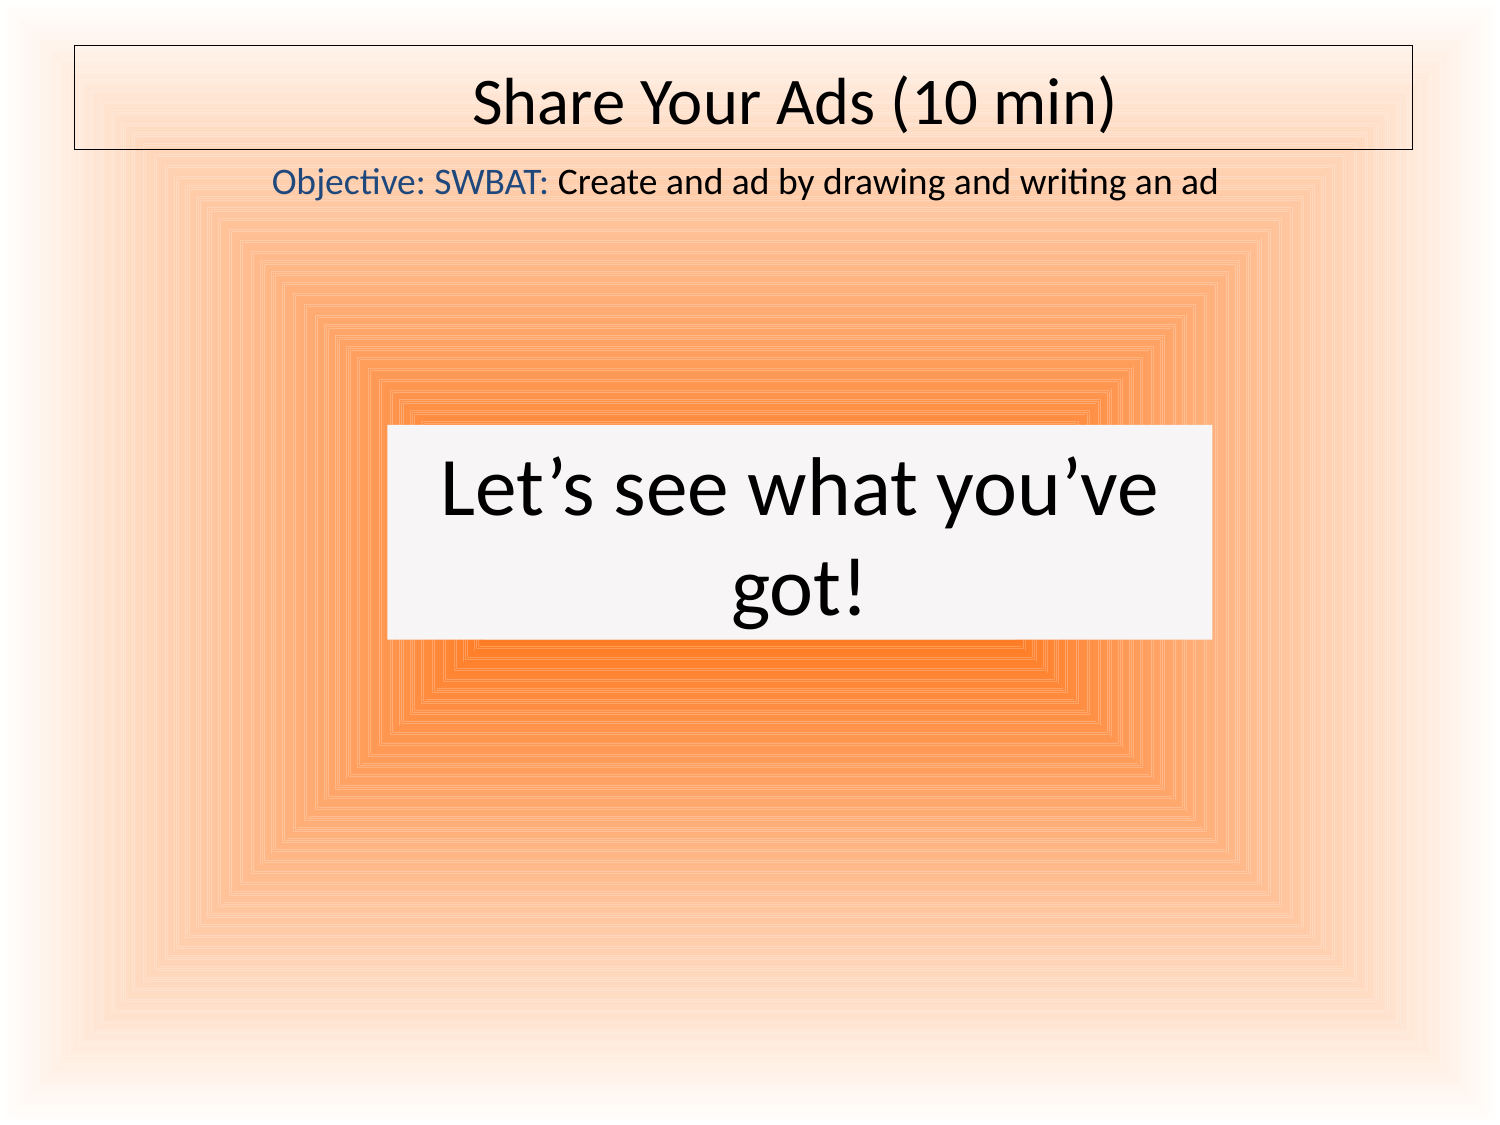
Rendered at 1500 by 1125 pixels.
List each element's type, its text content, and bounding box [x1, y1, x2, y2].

text_box Share Your Ads (10 min) [74, 45, 1413, 150]
text_box Objective: SWBAT: Create and ad by drawing and writing an ad [75, 149, 1417, 210]
text_box Let’s see what you’ve got! [387, 424, 1213, 640]
